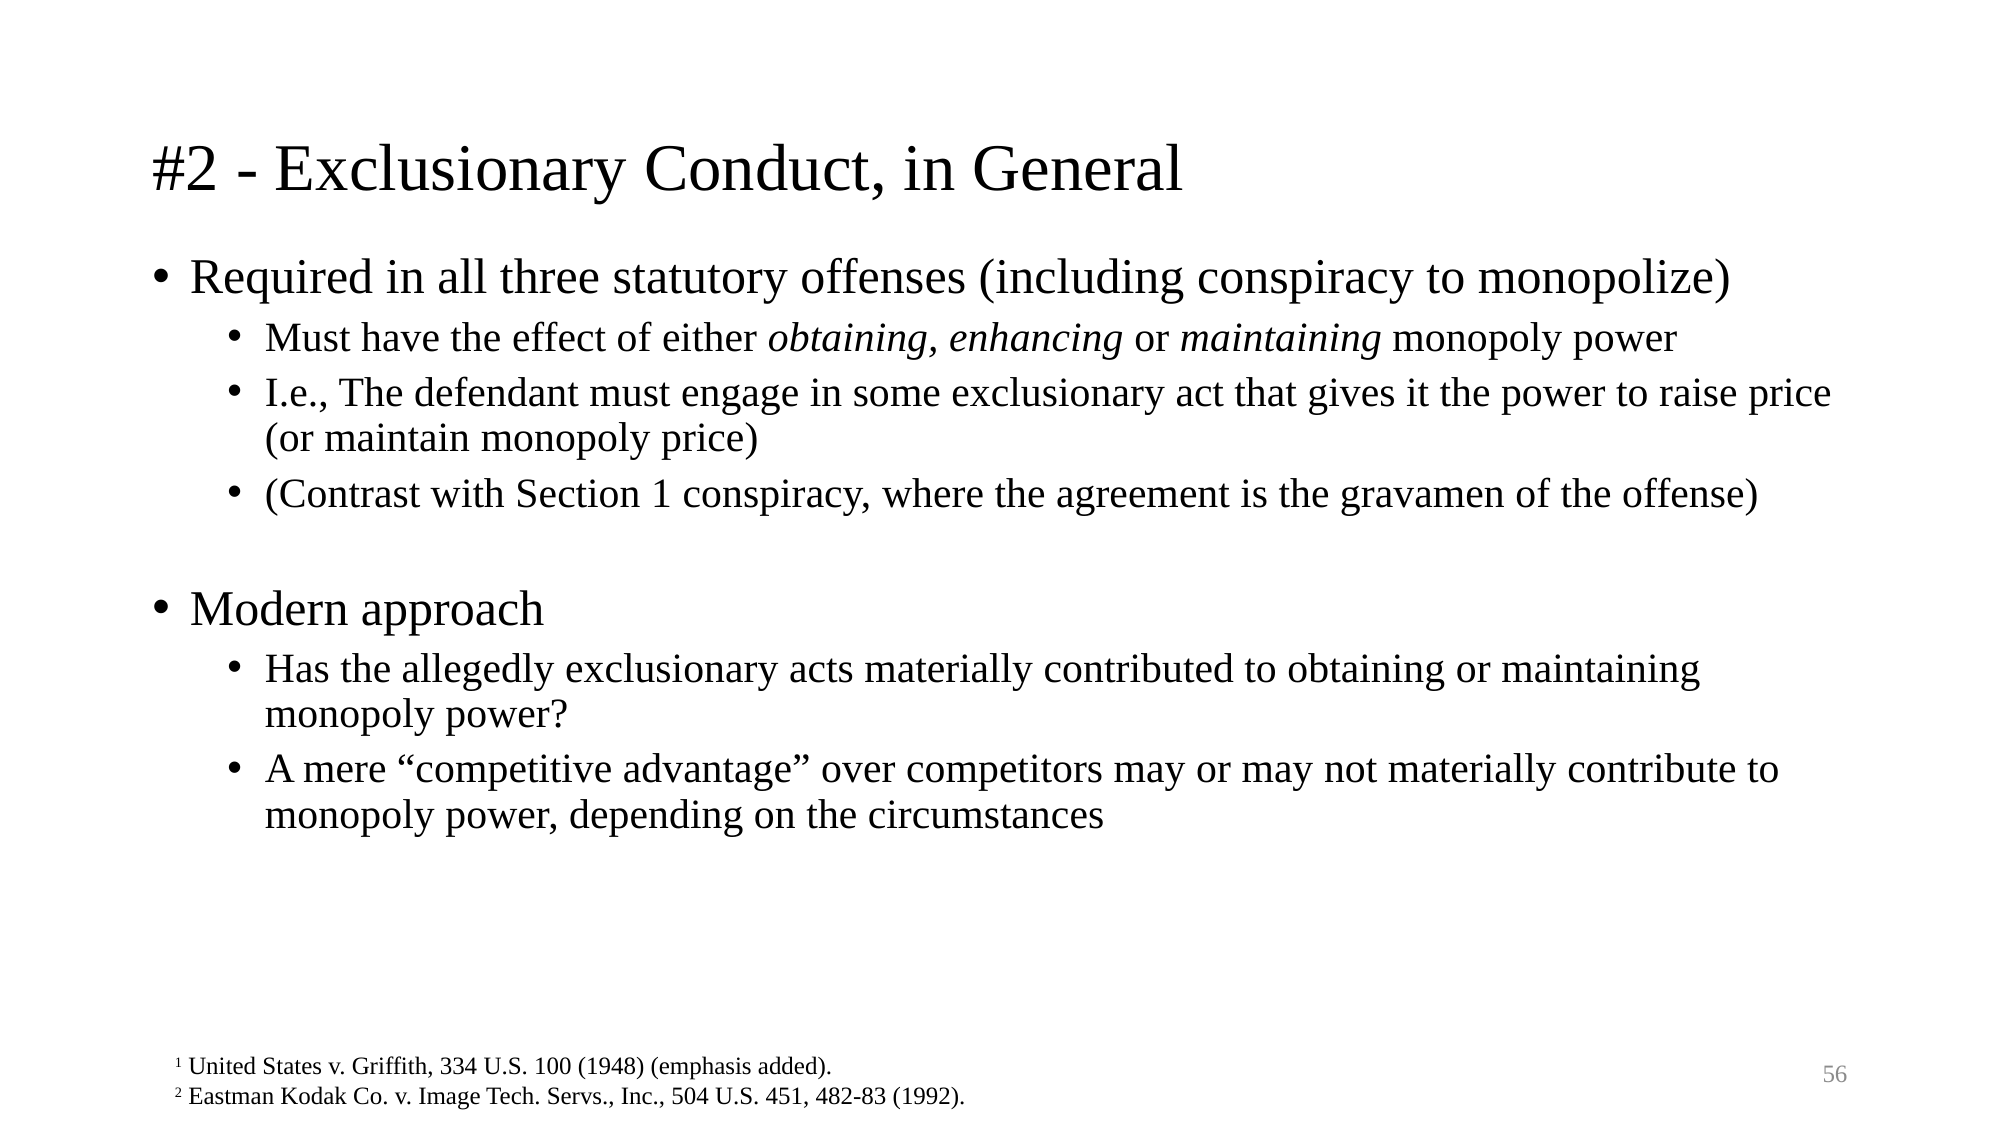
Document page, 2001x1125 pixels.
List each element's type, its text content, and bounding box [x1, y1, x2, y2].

slide_number 56 [1412, 1042, 1863, 1103]
title #2 - Exclusionary Conduct, in General [137, 59, 1863, 243]
list Required in all three statutory offenses (including conspiracy to monopolize) Must have the effect of either obtaining, enhancing or maintaining monopoly power I.e., The defendant must engage in some exclusionary act that gives it the power to raise price (or maintain monopoly price) (Contrast with Section 1 conspiracy, where the agreement is the gravamen of the offense) Modern approach Has the allegedly exclusionary acts materially contributed to obtaining or maintaining monopoly power? A mere “competitive advantage” over competitors may or may not materially contribute to monopoly power, depending on the circumstances [137, 243, 1863, 1014]
text_box 1 United States v. Griffith, 334 U.S. 100 (1948) (emphasis added). 2 Eastman Kodak Co. v. Image Tech. Servs., Inc., 504 U.S. 451, 482-83 (1992). [159, 1042, 981, 1118]
